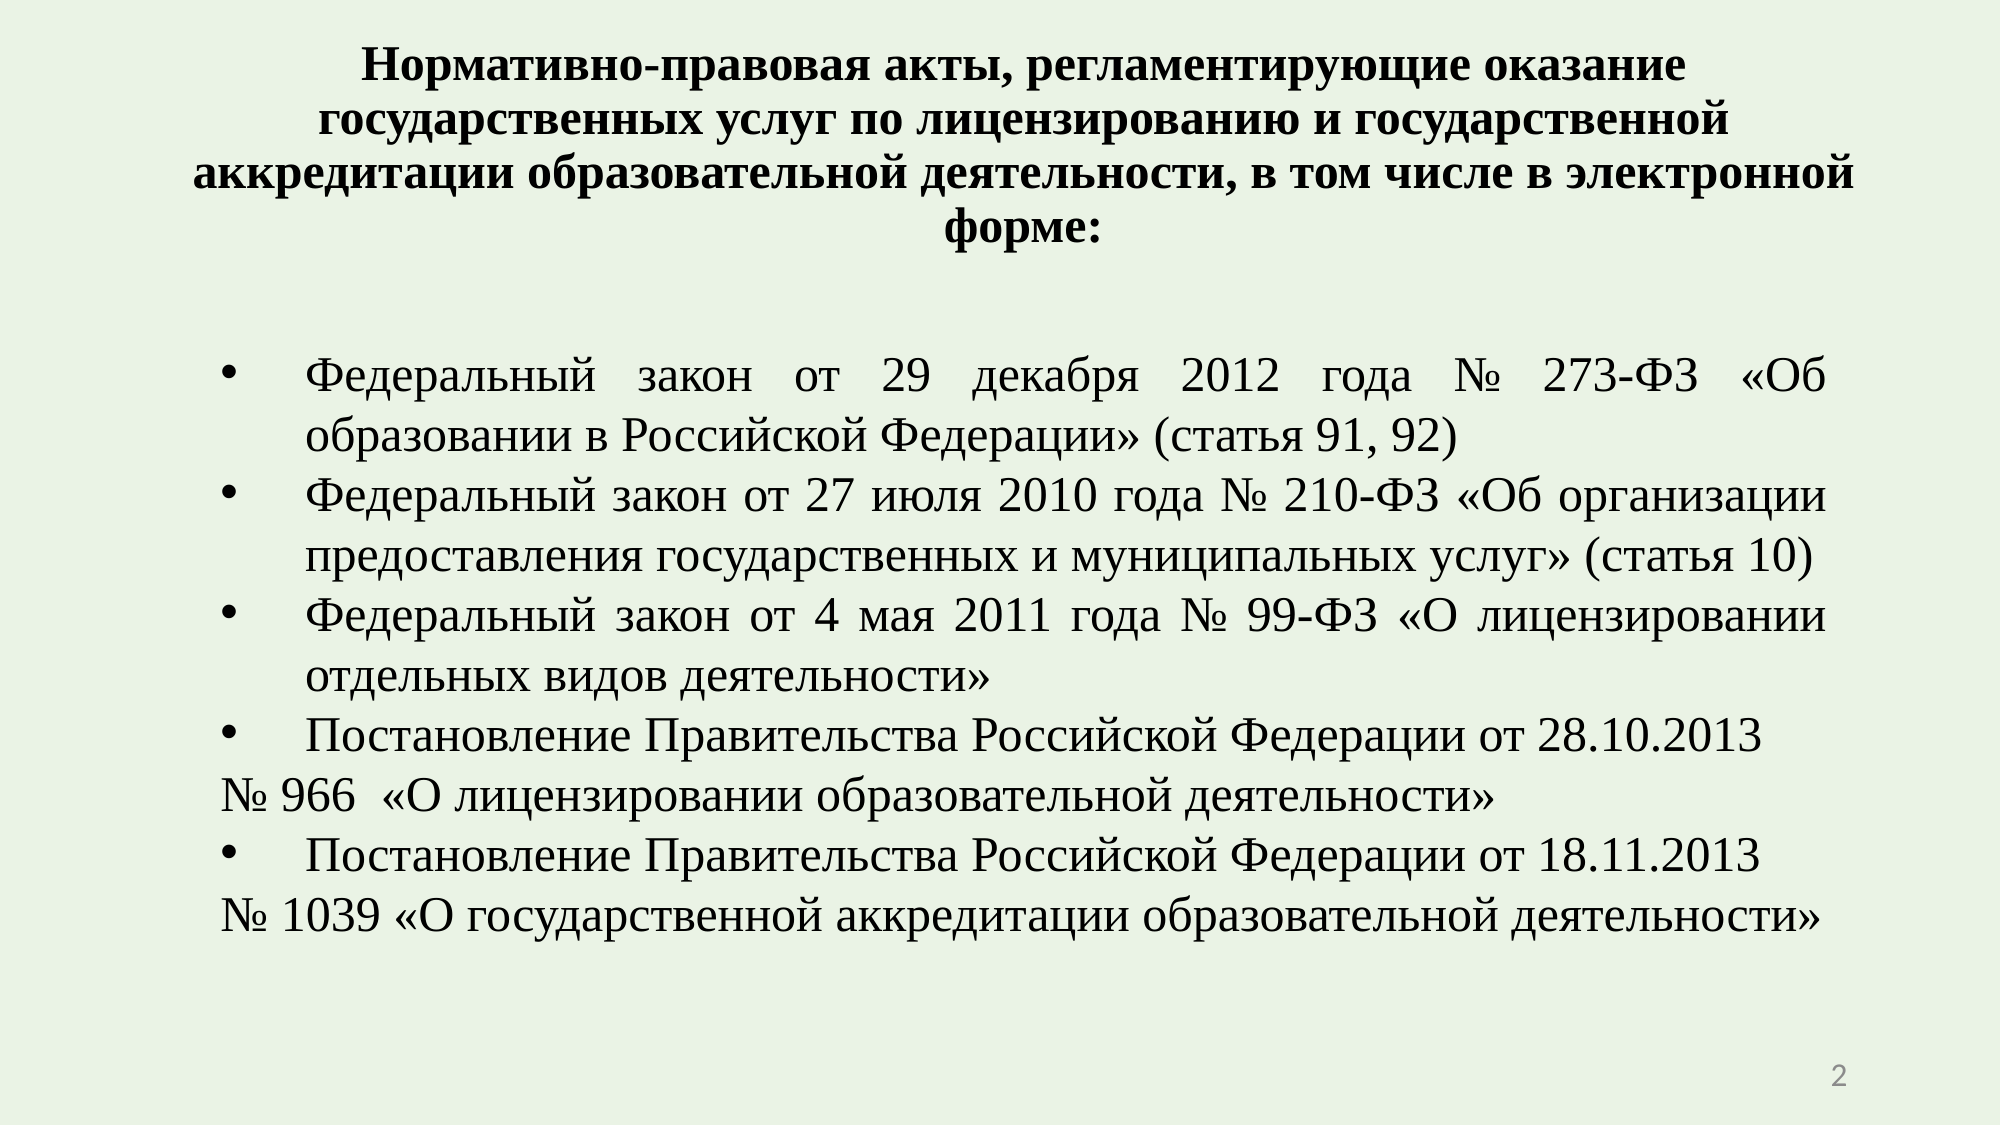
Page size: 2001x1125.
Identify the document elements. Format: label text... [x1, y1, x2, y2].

slide_number 2 [1412, 1042, 1863, 1103]
title Нормативно-правовая акты, регламентирующие оказание государственных услуг по лицензированию и государственной аккредитации образовательной деятельности, в том числе в электронной форме: [158, 38, 1889, 252]
text_box Федеральный закон от 29 декабря 2012 года № 273-ФЗ «Об образовании в Российской Федерации» (статья 91, 92) Федеральный закон от 27 июля 2010 года № 210-ФЗ «Об организации предоставления государственных и муниципальных услуг» (статья 10) Федеральный закон от 4 мая 2011 года № 99-ФЗ «О лицензировании отдельных видов деятельности» Постановление Правительства Российской Федерации от 28.10.2013 № 966 «О лицензировании образовательной деятельности» Постановление Правительства Российской Федерации от 18.11.2013 № 1039 «О государственной аккредитации образовательной деятельности» [205, 333, 1842, 1012]
